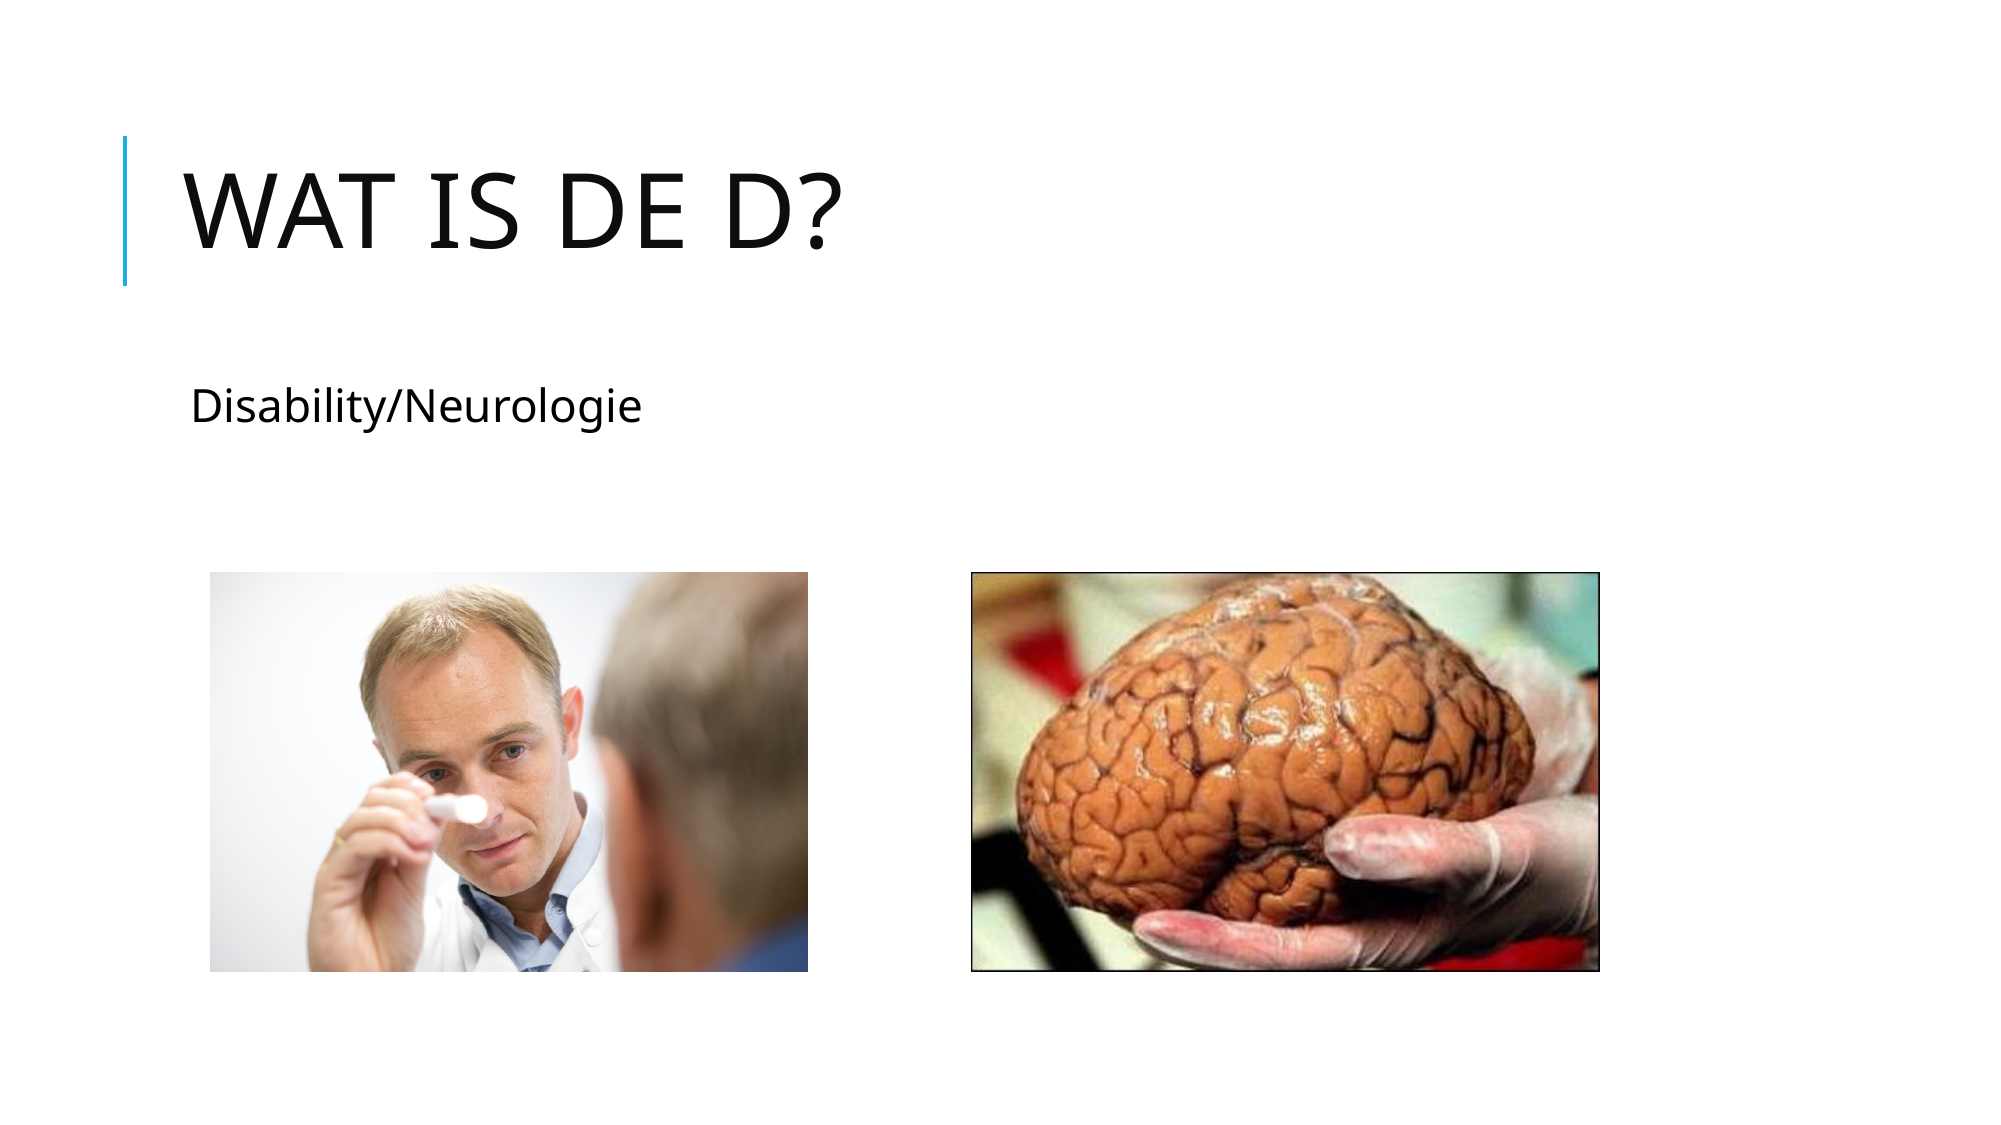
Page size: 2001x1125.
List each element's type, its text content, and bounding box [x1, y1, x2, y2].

picture [970, 572, 1600, 972]
picture [210, 572, 809, 972]
title Wat is de D? [168, 96, 1763, 342]
list Disability/Neurologie [168, 375, 1763, 1035]
